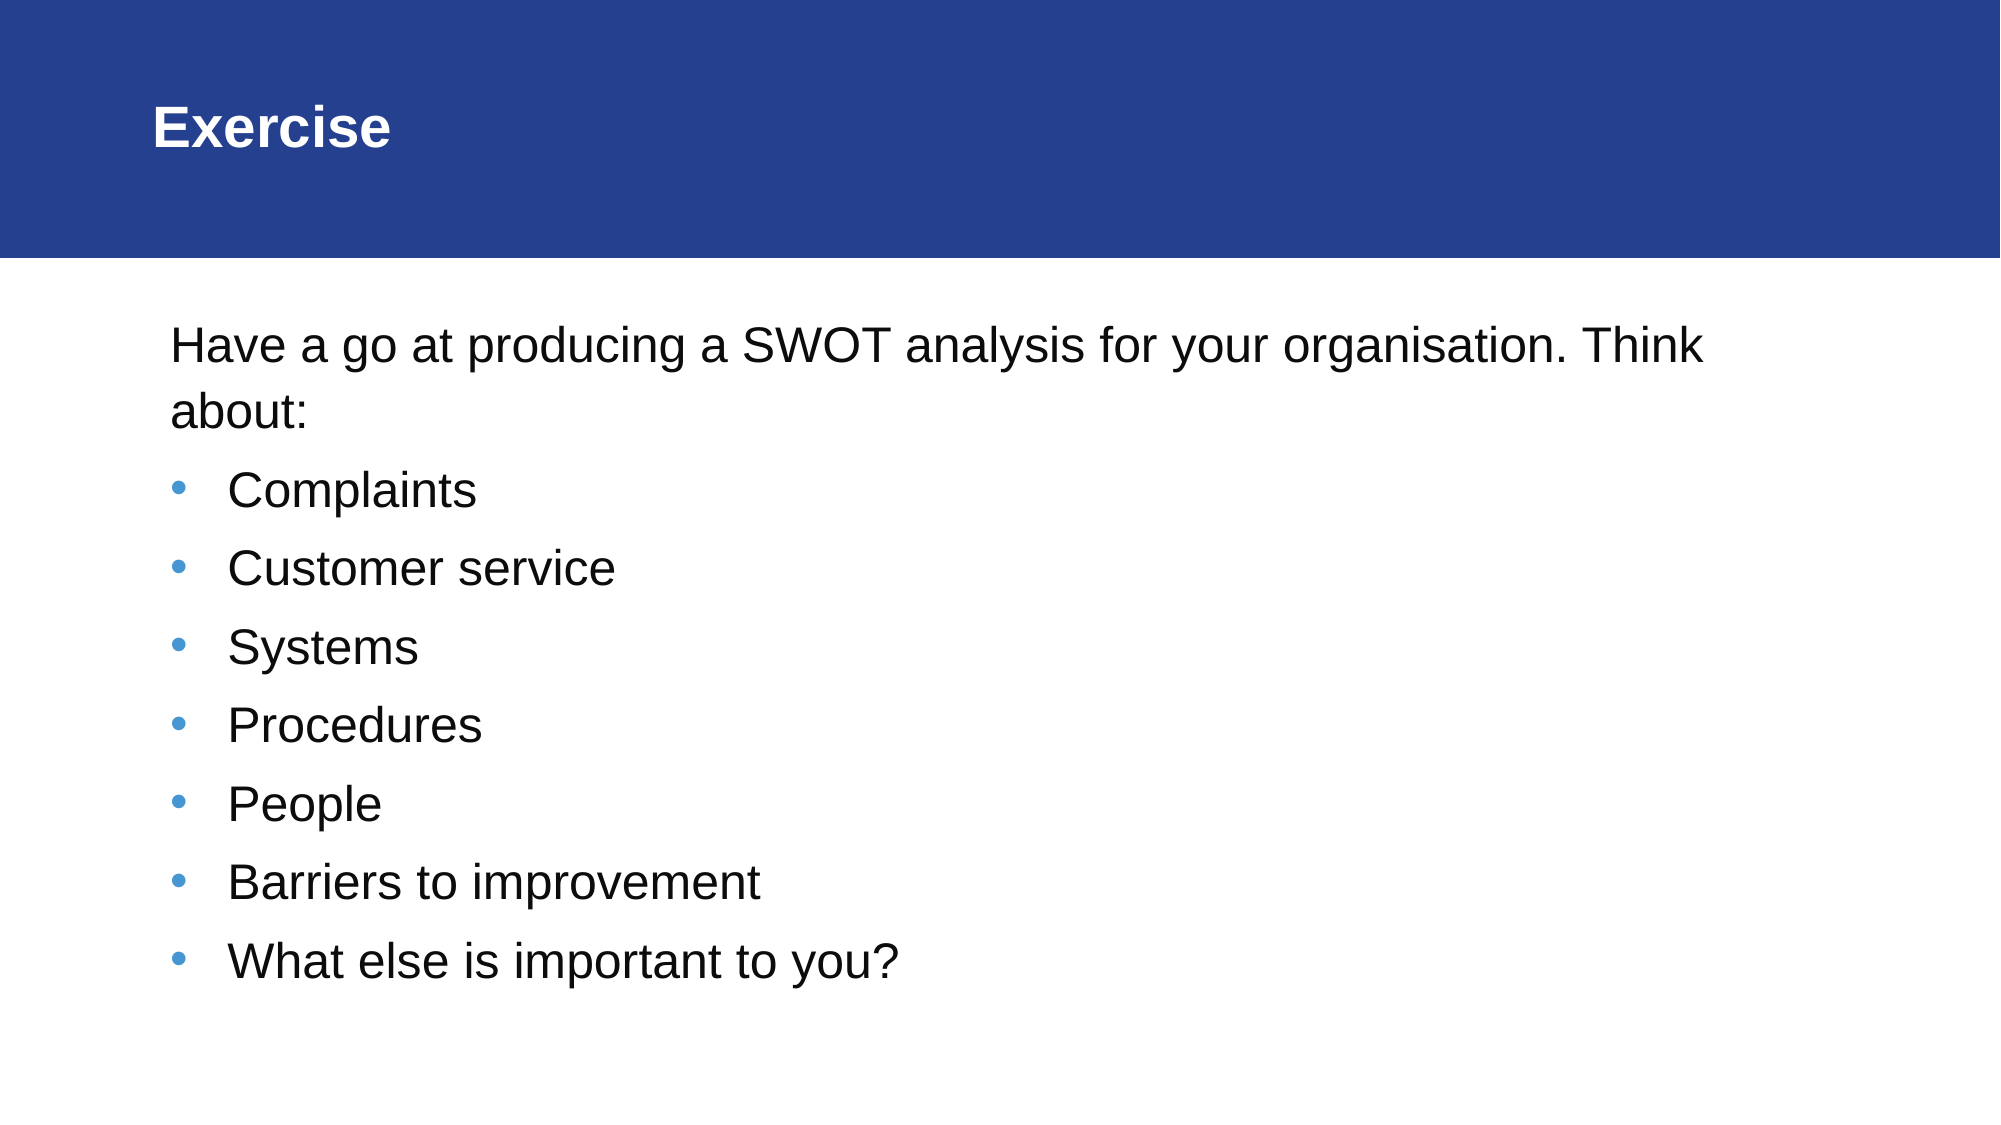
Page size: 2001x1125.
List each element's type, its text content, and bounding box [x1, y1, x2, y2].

title Exercise [137, 20, 1863, 238]
list Have a go at producing a SWOT analysis for your organisation. Think about: Complaints Customer service Systems Procedures People Barriers to improvement What else is important to you? [137, 299, 1863, 1025]
